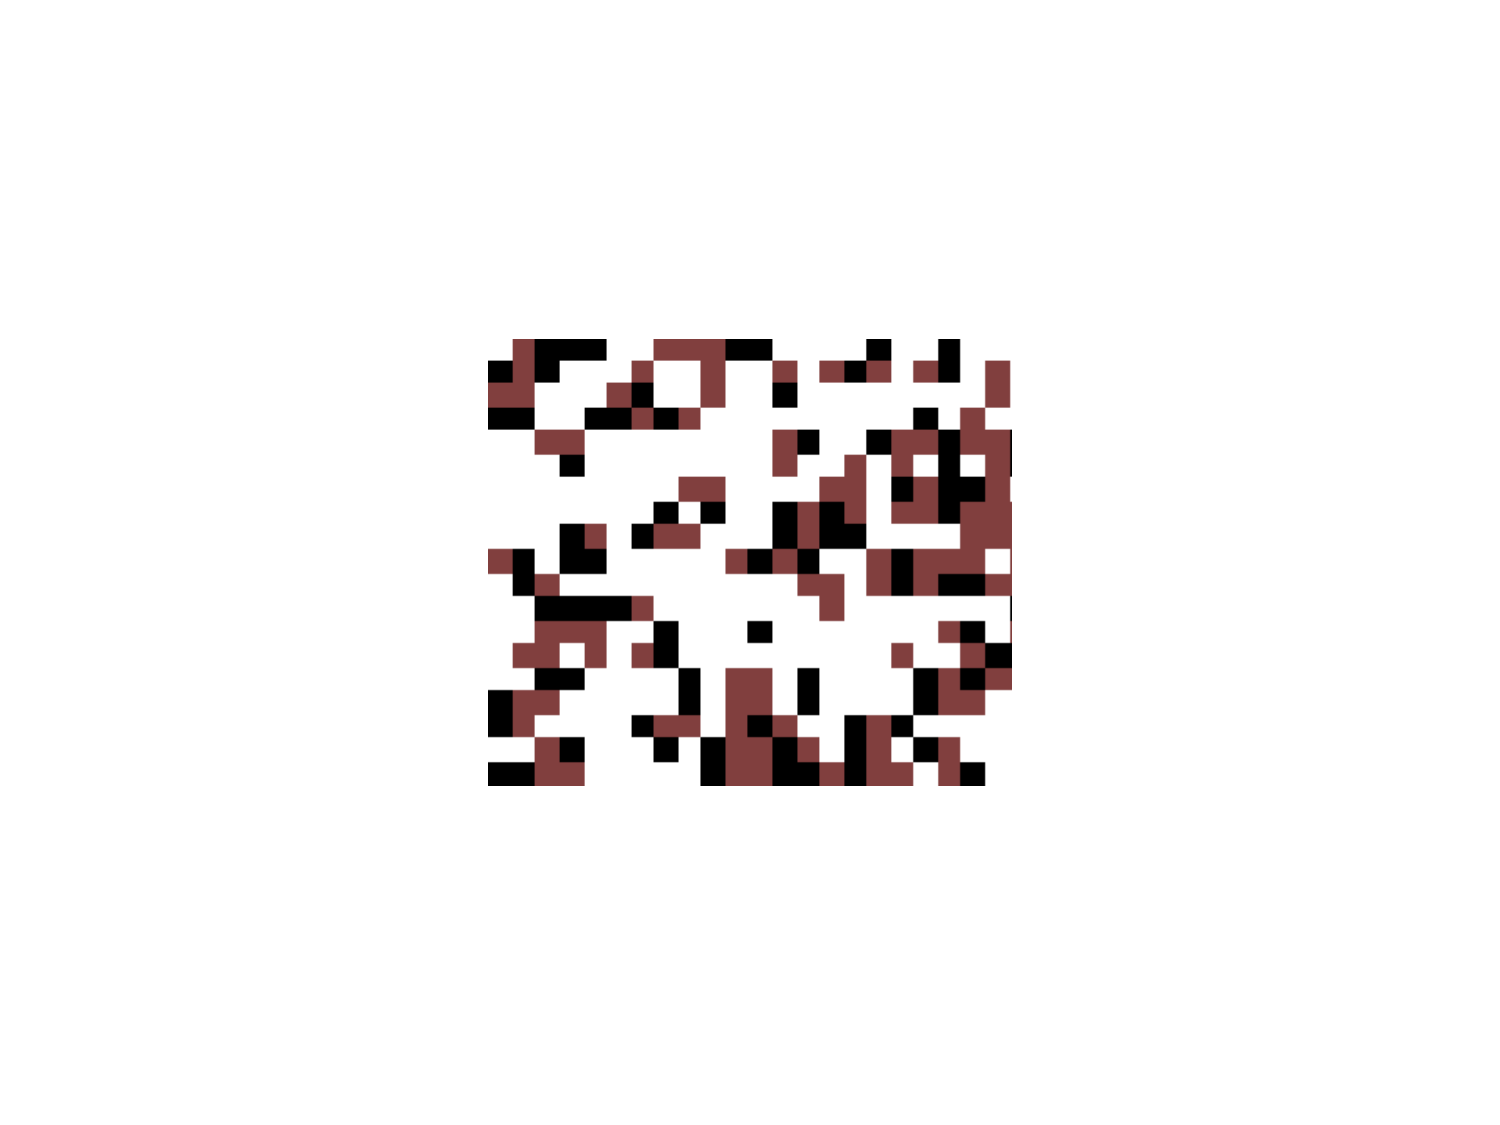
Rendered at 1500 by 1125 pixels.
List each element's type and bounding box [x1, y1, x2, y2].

picture [488, 339, 1012, 786]
